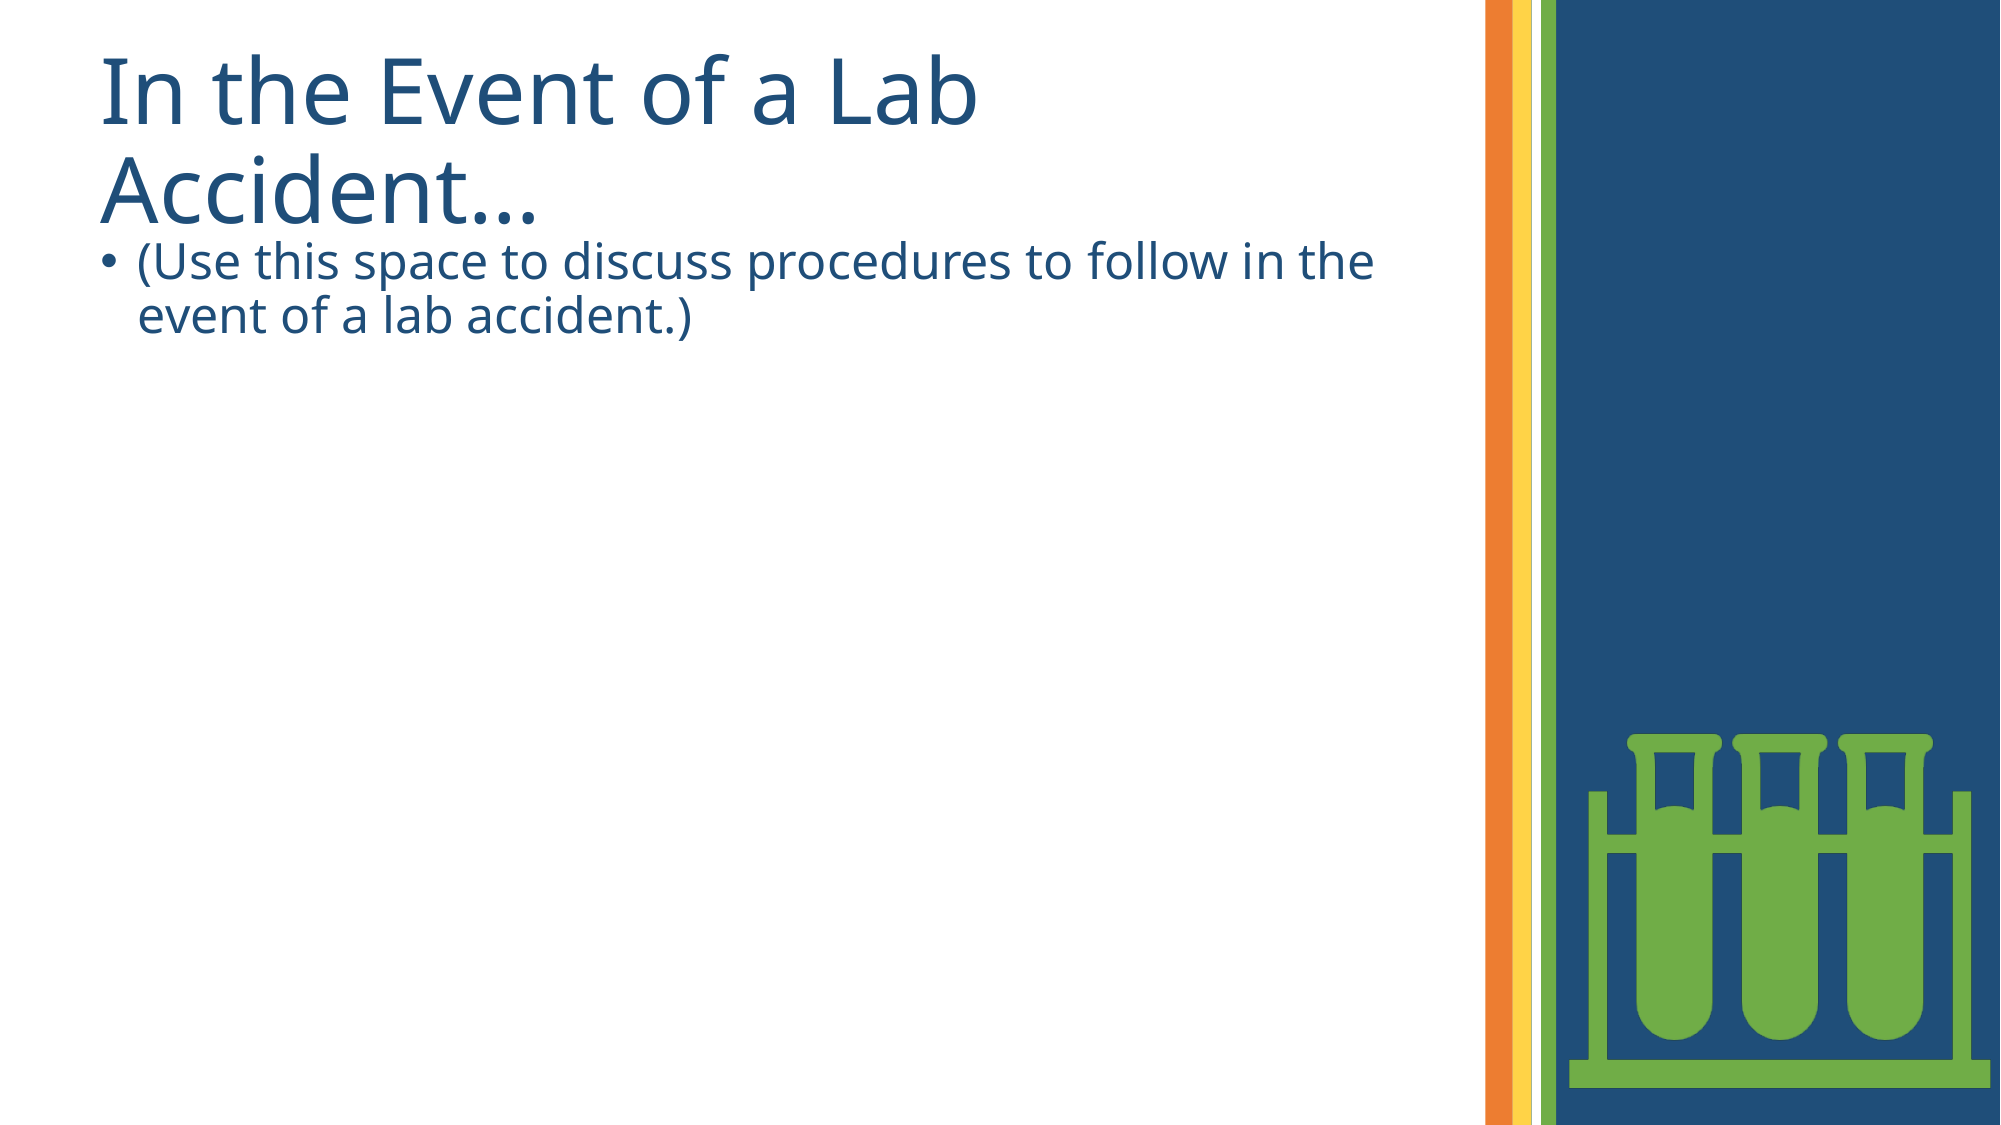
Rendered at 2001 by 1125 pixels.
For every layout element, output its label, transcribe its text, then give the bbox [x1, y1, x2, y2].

title In the Event of a Lab Accident… [85, 59, 1460, 228]
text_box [1485, 0, 2000, 1125]
list (Use this space to discuss procedures to follow in the event of a lab accident.) [85, 228, 1460, 943]
